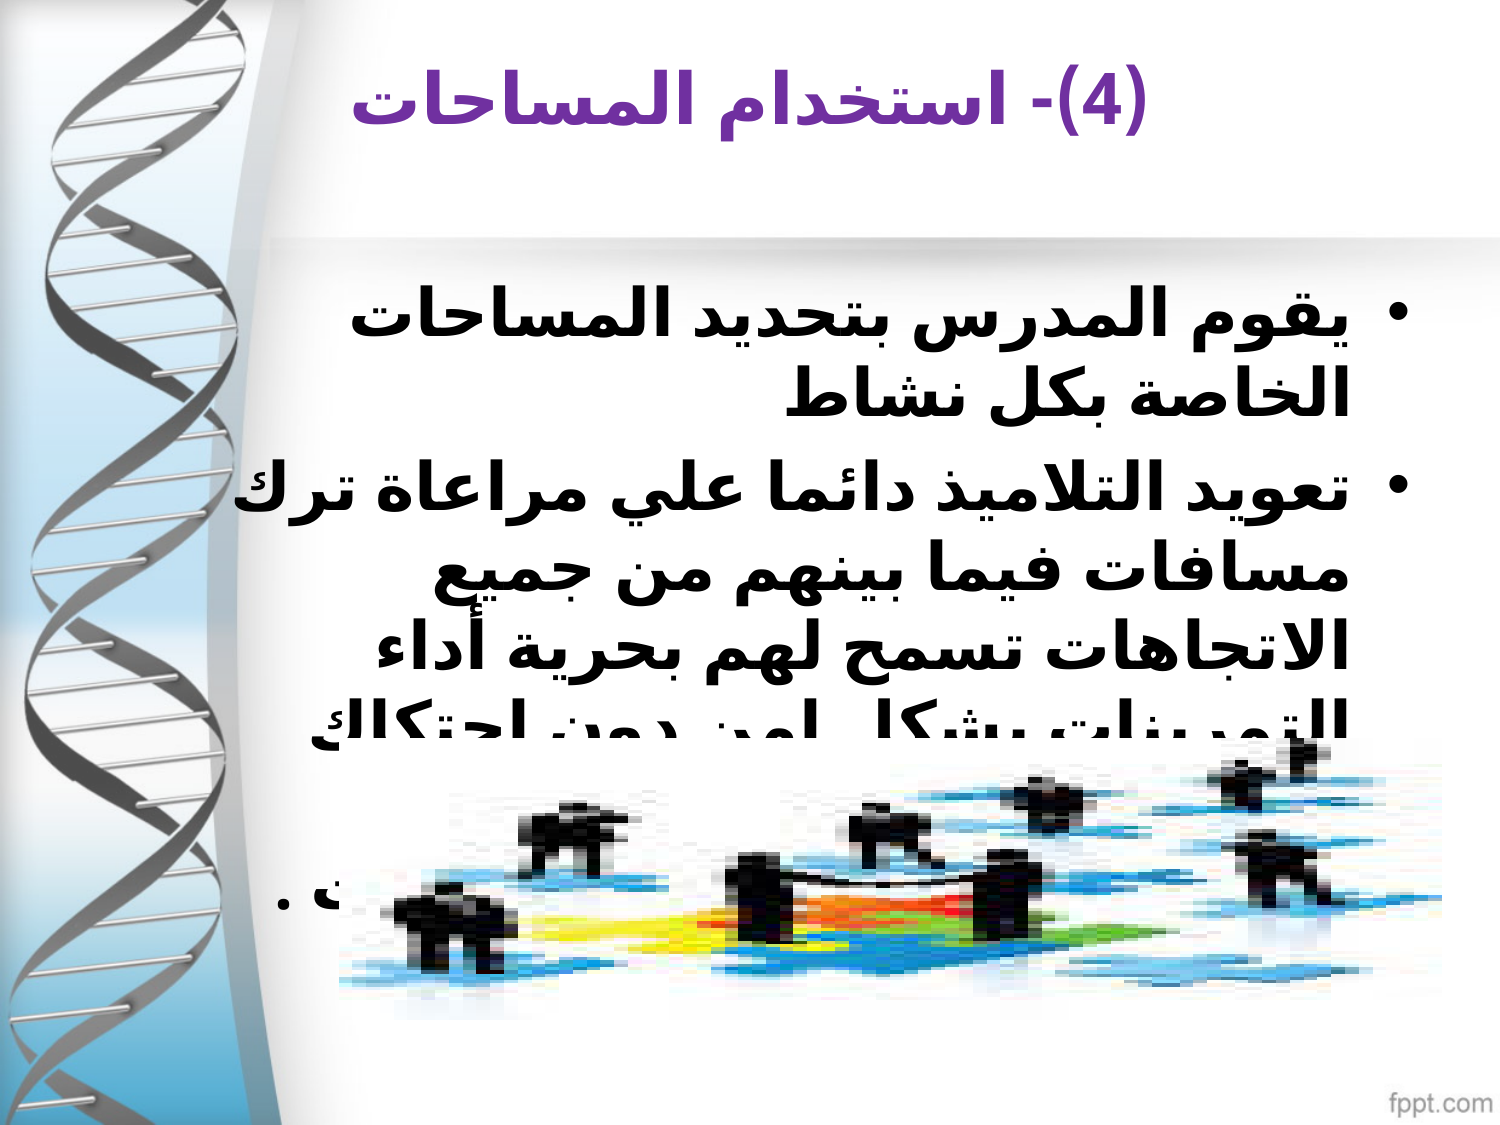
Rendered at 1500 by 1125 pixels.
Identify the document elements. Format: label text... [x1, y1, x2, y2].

title (4)- استخدام المساحات [75, 45, 1425, 233]
picture [339, 738, 1442, 1020]
list يقوم المدرس بتحديد المساحات الخاصة بكل نشاط تعويد التلاميذ دائما علي مراعاة ترك مسافات فيما بينهم من جميع الاتجاهات تسمح لهم بحرية أداء التمرينات بشكل امن دون احتكاك مع الزملاء سواء كان العمل في شكل فردي أو ثنائي أو مجموعات . [199, 262, 1425, 1005]
